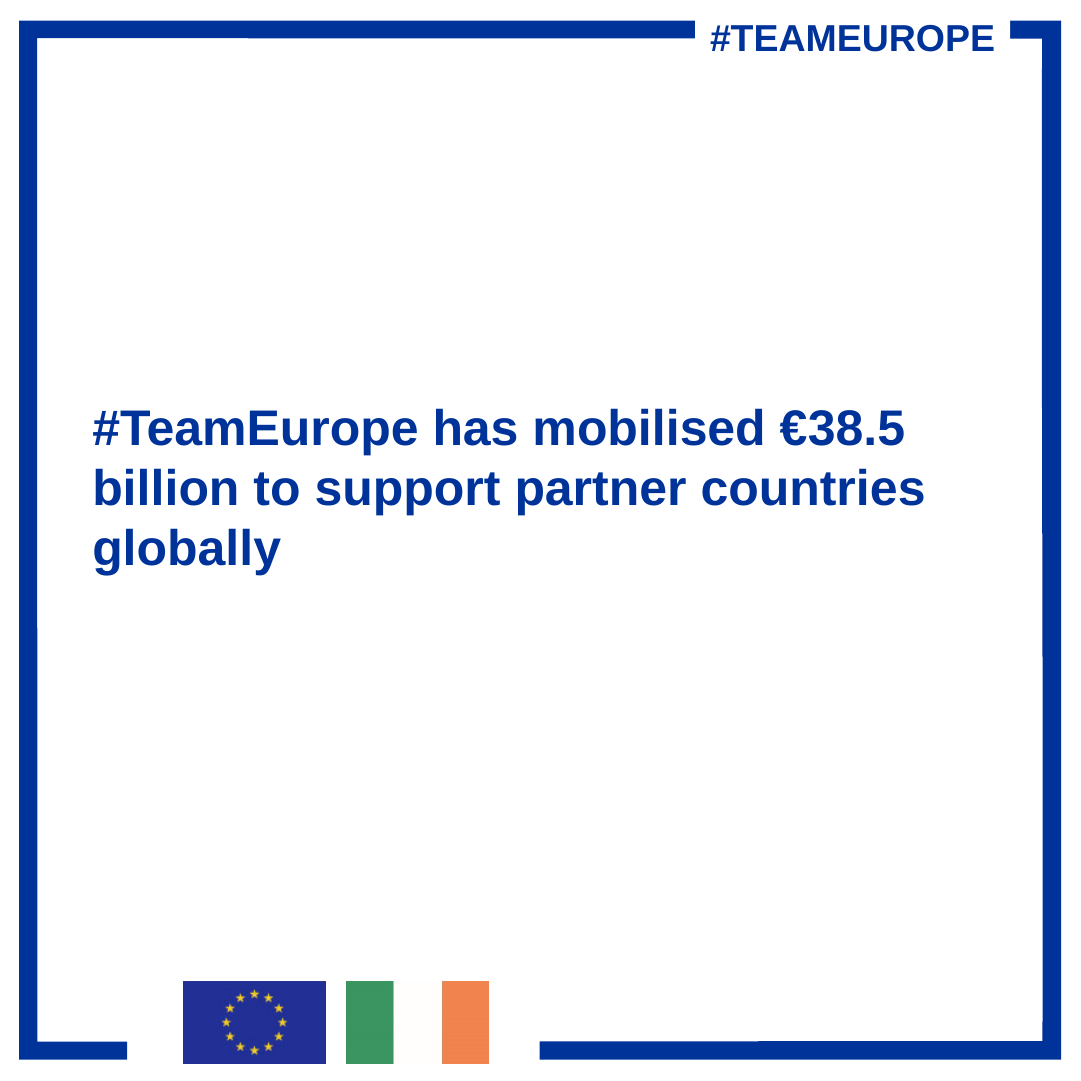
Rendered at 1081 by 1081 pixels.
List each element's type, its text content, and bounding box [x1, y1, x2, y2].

picture [182, 980, 327, 1065]
picture [345, 980, 490, 1065]
text_box #TeamEurope has mobilised €38.5 billion to support partner countries globally [77, 388, 950, 583]
